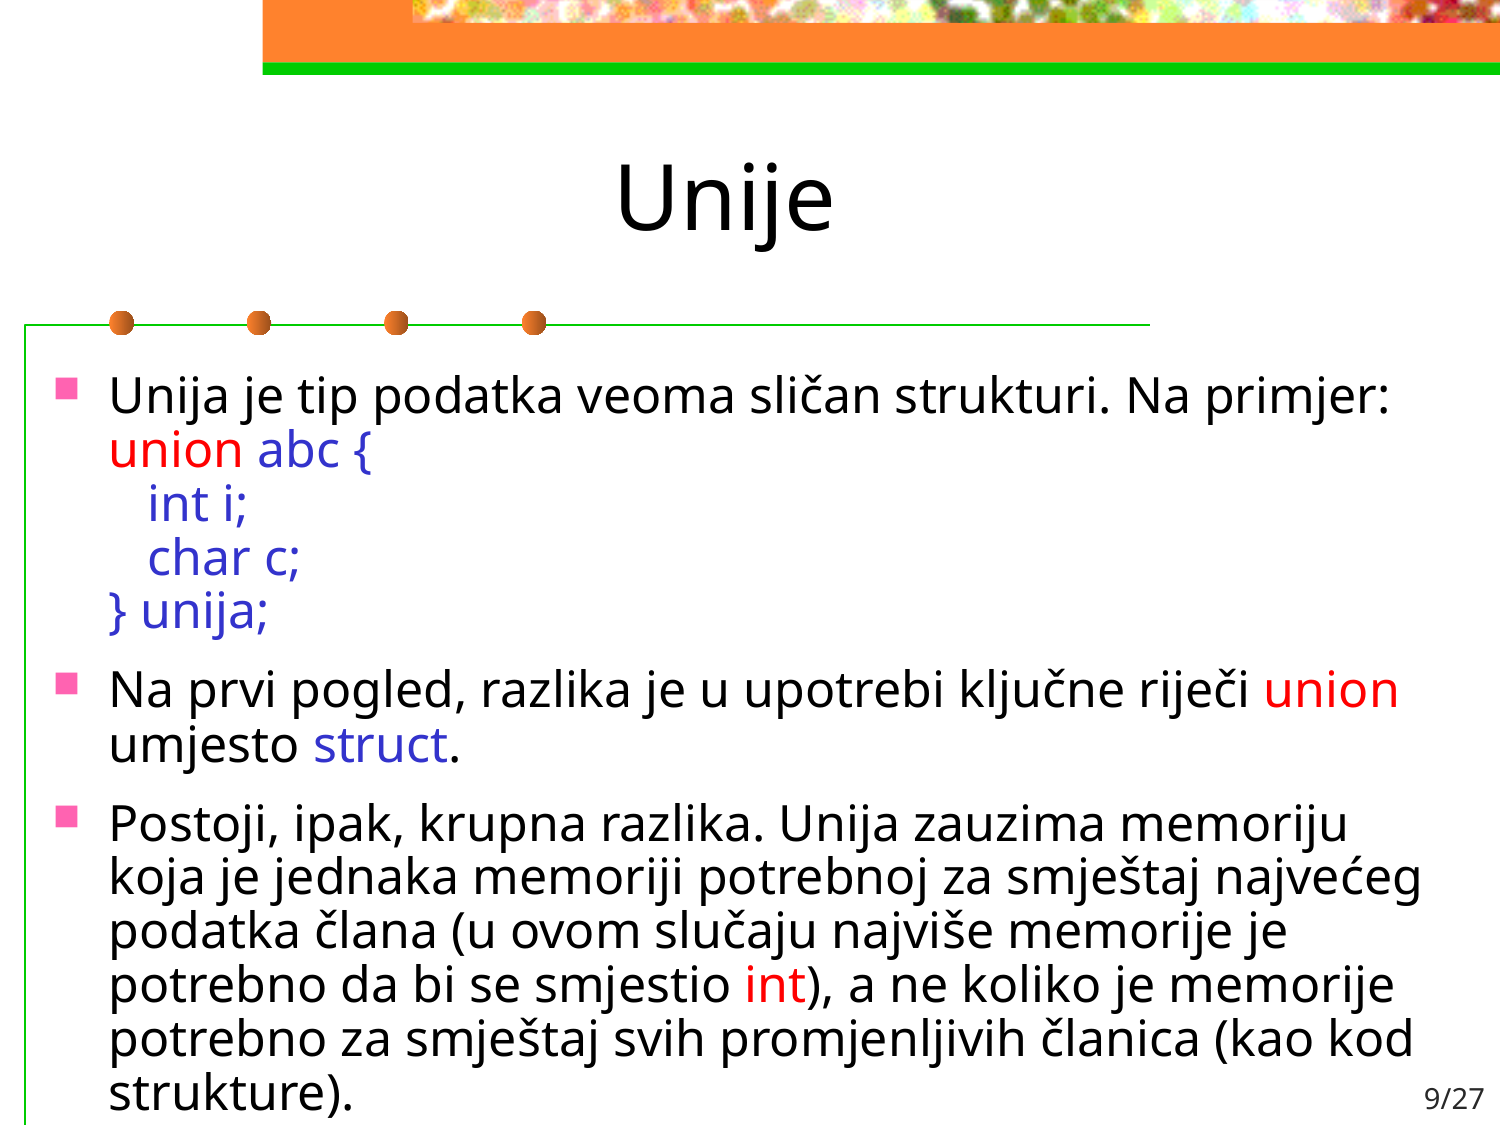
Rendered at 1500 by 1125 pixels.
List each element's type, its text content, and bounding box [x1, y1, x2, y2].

picture [412, 0, 1500, 23]
list Unija je tip podatka veoma sličan strukturi. Na primjer: union abc { int i; char c; } unija; Na prvi pogled, razlika je u upotrebi ključne riječi union umjesto struct. Postoji, ipak, krupna razlika. Unija zauzima memoriju koja je jednaka memoriji potrebnoj za smještaj najvećeg podatka člana (u ovom slučaju najviše memorije je potrebno da bi se smjestio int), a ne koliko je memorije potrebno za smještaj svih promjenljivih članica (kao kod strukture). [37, 362, 1463, 1100]
text_box 9/27 [1374, 1072, 1500, 1123]
title Unije [87, 99, 1363, 288]
